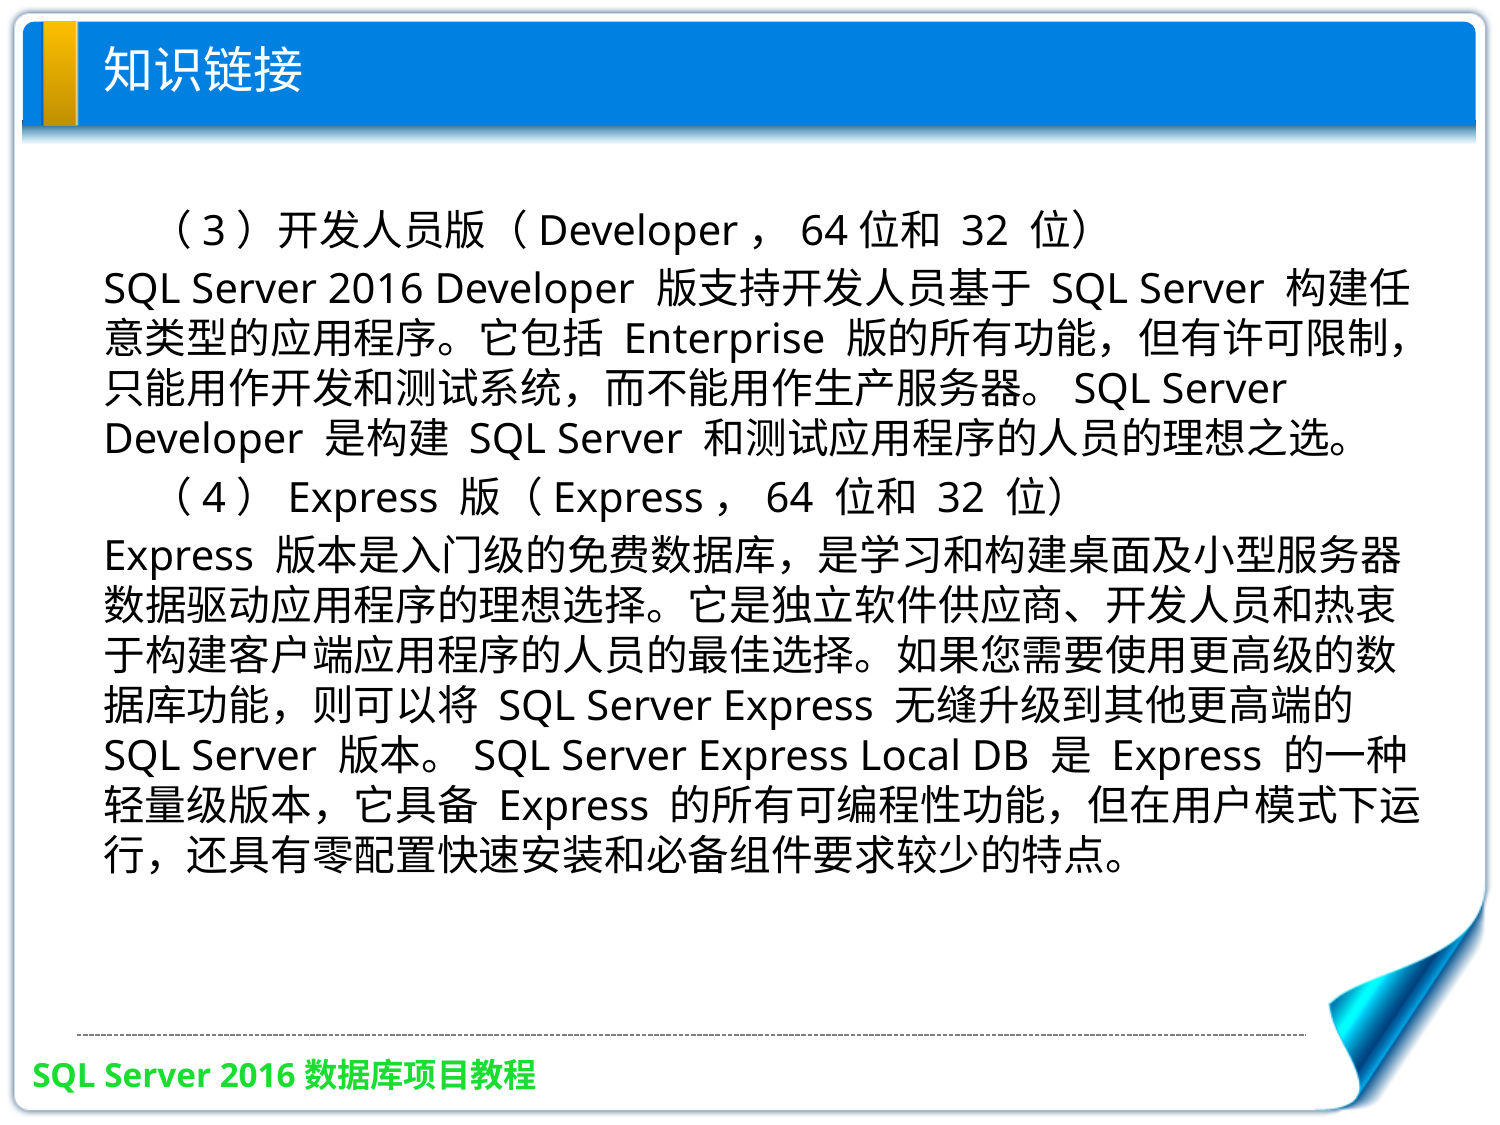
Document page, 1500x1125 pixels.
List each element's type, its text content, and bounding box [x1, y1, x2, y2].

list （3）开发人员版（Developer，64位和 32 位） SQL Server 2016 Developer 版支持开发人员基于 SQL Server 构建任意类型的应用程序。它包括 Enterprise 版的所有功能，但有许可限制，只能用作开发和测试系统，而不能用作生产服务器。SQL Server Developer 是构建 SQL Server 和测试应用程序的人员的理想之选。 （4）Express 版（Express，64 位和 32 位） Express 版本是入门级的免费数据库，是学习和构建桌面及小型服务器数据驱动应用程序的理想选择。它是独立软件供应商、开发人员和热衷于构建客户端应用程序的人员的最佳选择。如果您需要使用更高级的数据库功能，则可以将 SQL Server Express 无缝升级到其他更高端的SQL Server 版本。SQL Server Express Local DB 是 Express 的一种轻量级版本，它具备 Express 的所有可编程性功能，但在用户模式下运行，还具有零配置快速安装和必备组件要求较少的特点。 [88, 196, 1439, 934]
picture [0, 0, 1500, 1125]
title 知识链接 [88, 30, 1301, 124]
